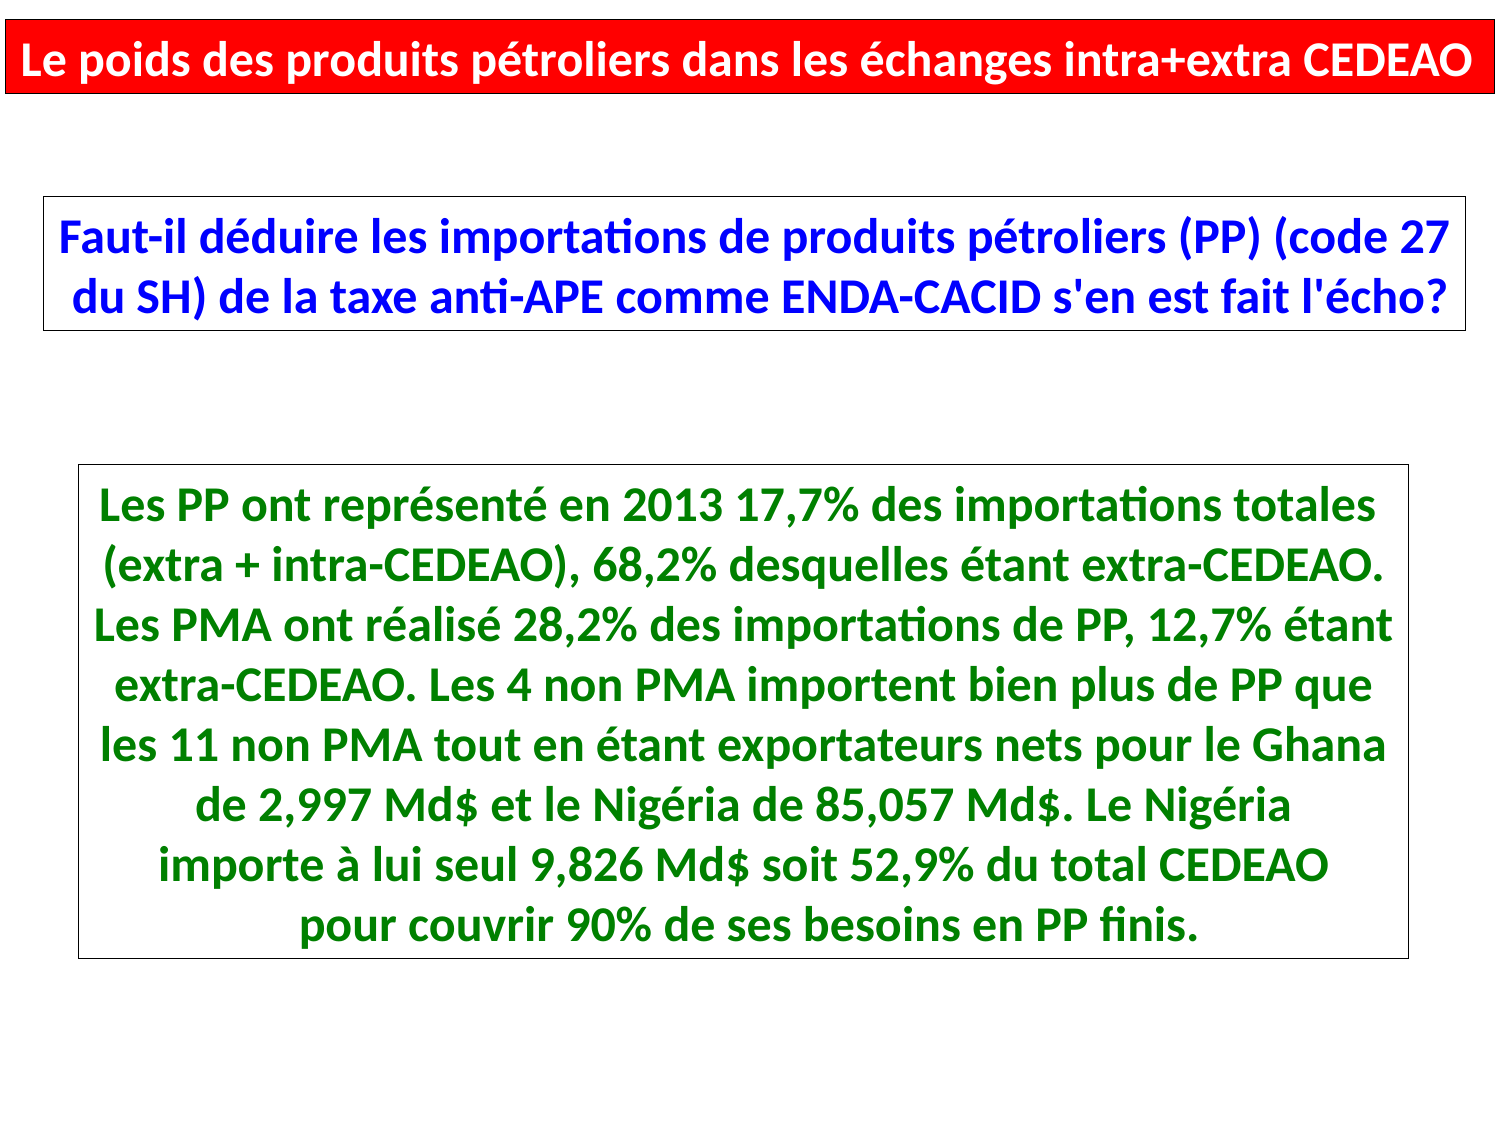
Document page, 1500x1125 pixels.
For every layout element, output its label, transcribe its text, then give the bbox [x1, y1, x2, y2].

text_box Les PP ont représenté en 2013 17,7% des importations totales (extra + intra-CEDEAO), 68,2% desquelles étant extra-CEDEAO. Les PMA ont réalisé 28,2% des importations de PP, 12,7% étant extra-CEDEAO. Les 4 non PMA importent bien plus de PP que les 11 non PMA tout en étant exportateurs nets pour le Ghana de 2,997 Md$ et le Nigéria de 85,057 Md$. Le Nigéria importe à lui seul 9,826 Md$ soit 52,9% du total CEDEAO pour couvrir 90% de ses besoins en PP finis. [78, 464, 1409, 959]
text_box Le poids des produits pétroliers dans les échanges intra+extra CEDEAO [5, 19, 1495, 94]
text_box Faut-il déduire les importations de produits pétroliers (PP) (code 27 du SH) de la taxe anti-APE comme ENDA-CACID s'en est fait l'écho? [43, 196, 1466, 331]
